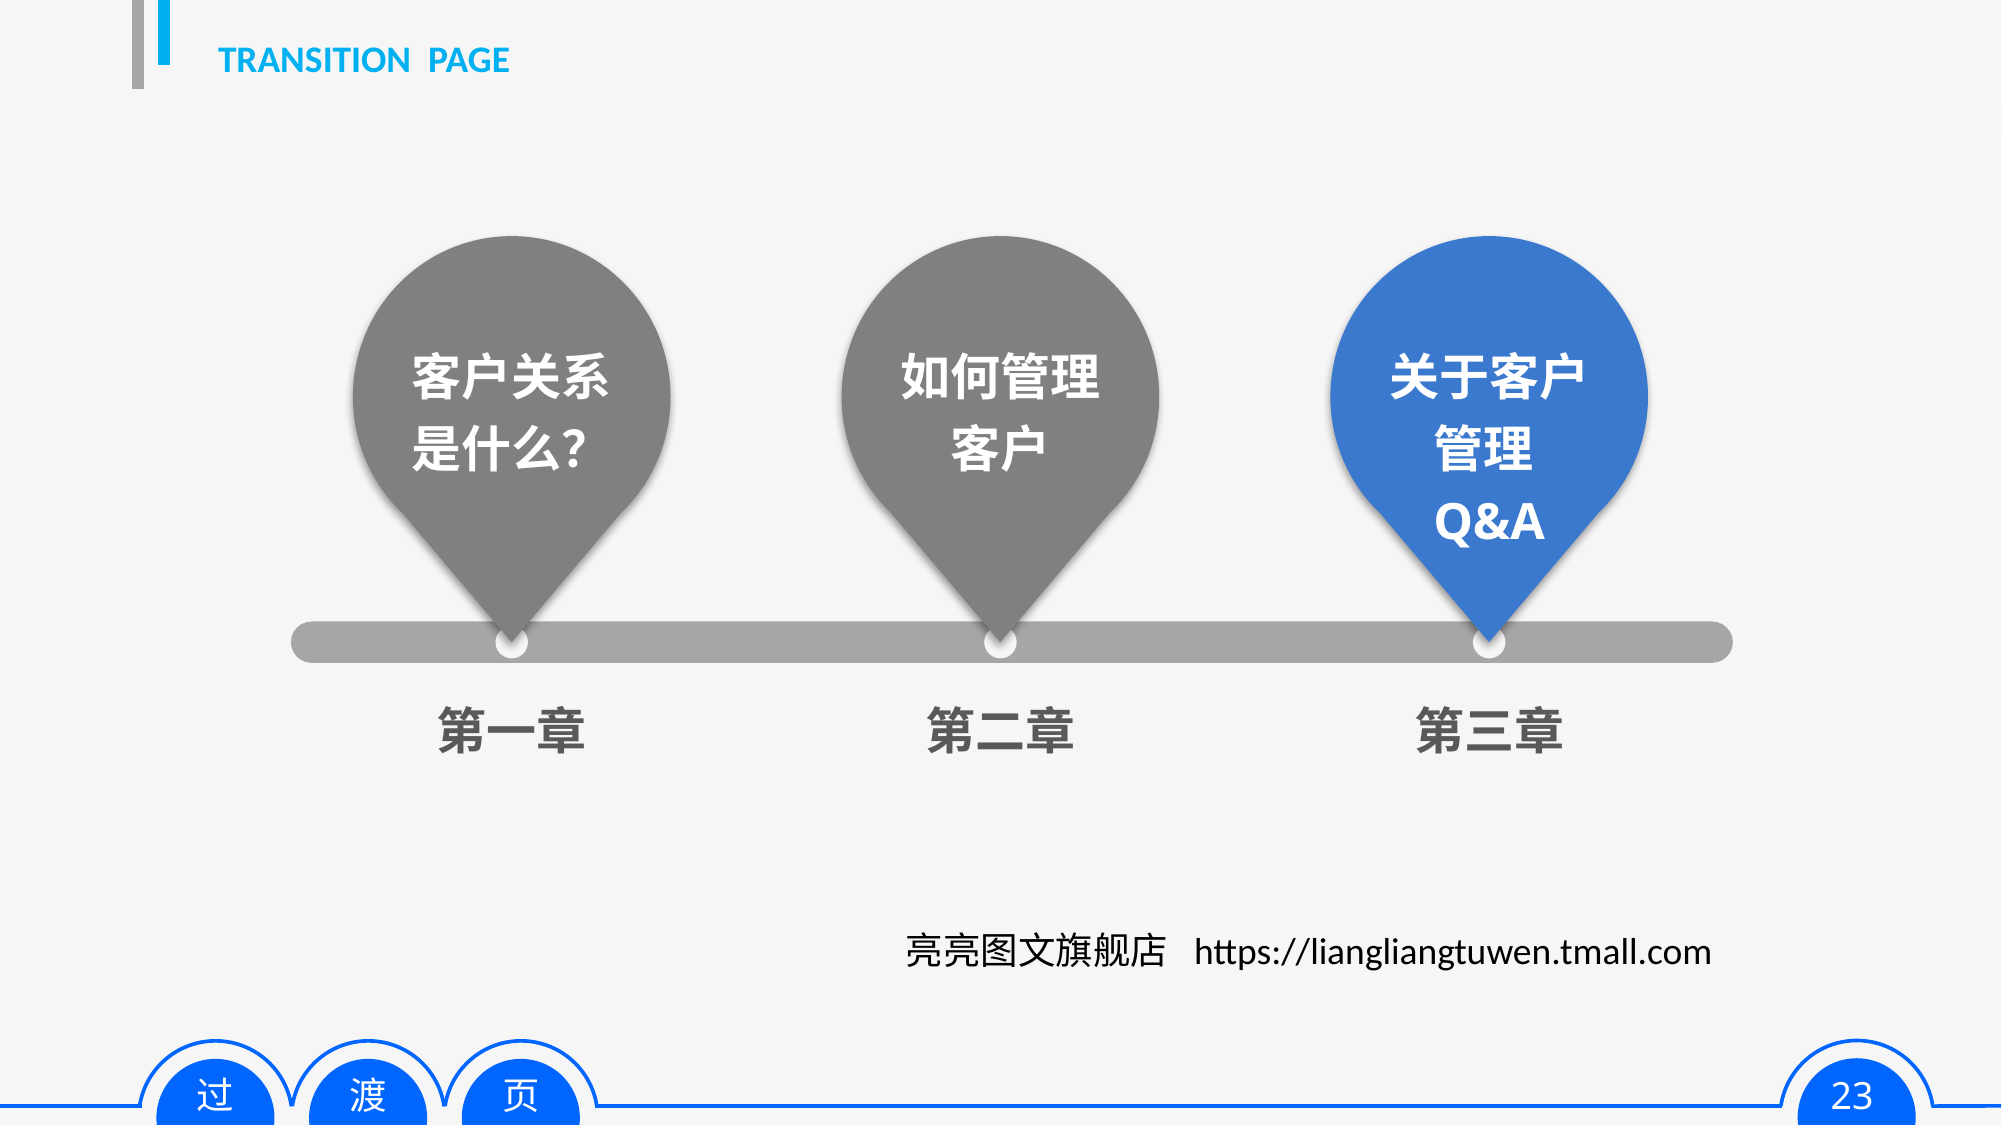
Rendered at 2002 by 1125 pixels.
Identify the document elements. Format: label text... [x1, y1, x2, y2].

text_box [839, 234, 1162, 645]
text_box 如何管理客户 [877, 326, 1124, 485]
text_box [350, 234, 673, 645]
text_box [1414, 557, 1564, 645]
text_box 亮亮图文旗舰店 https://liangliangtuwen.tmall.com [814, 919, 1804, 980]
text_box 客户关系是什么？ [388, 326, 635, 485]
text_box [1328, 234, 1651, 501]
text_box 关于客户管理Q&A [1365, 326, 1613, 557]
